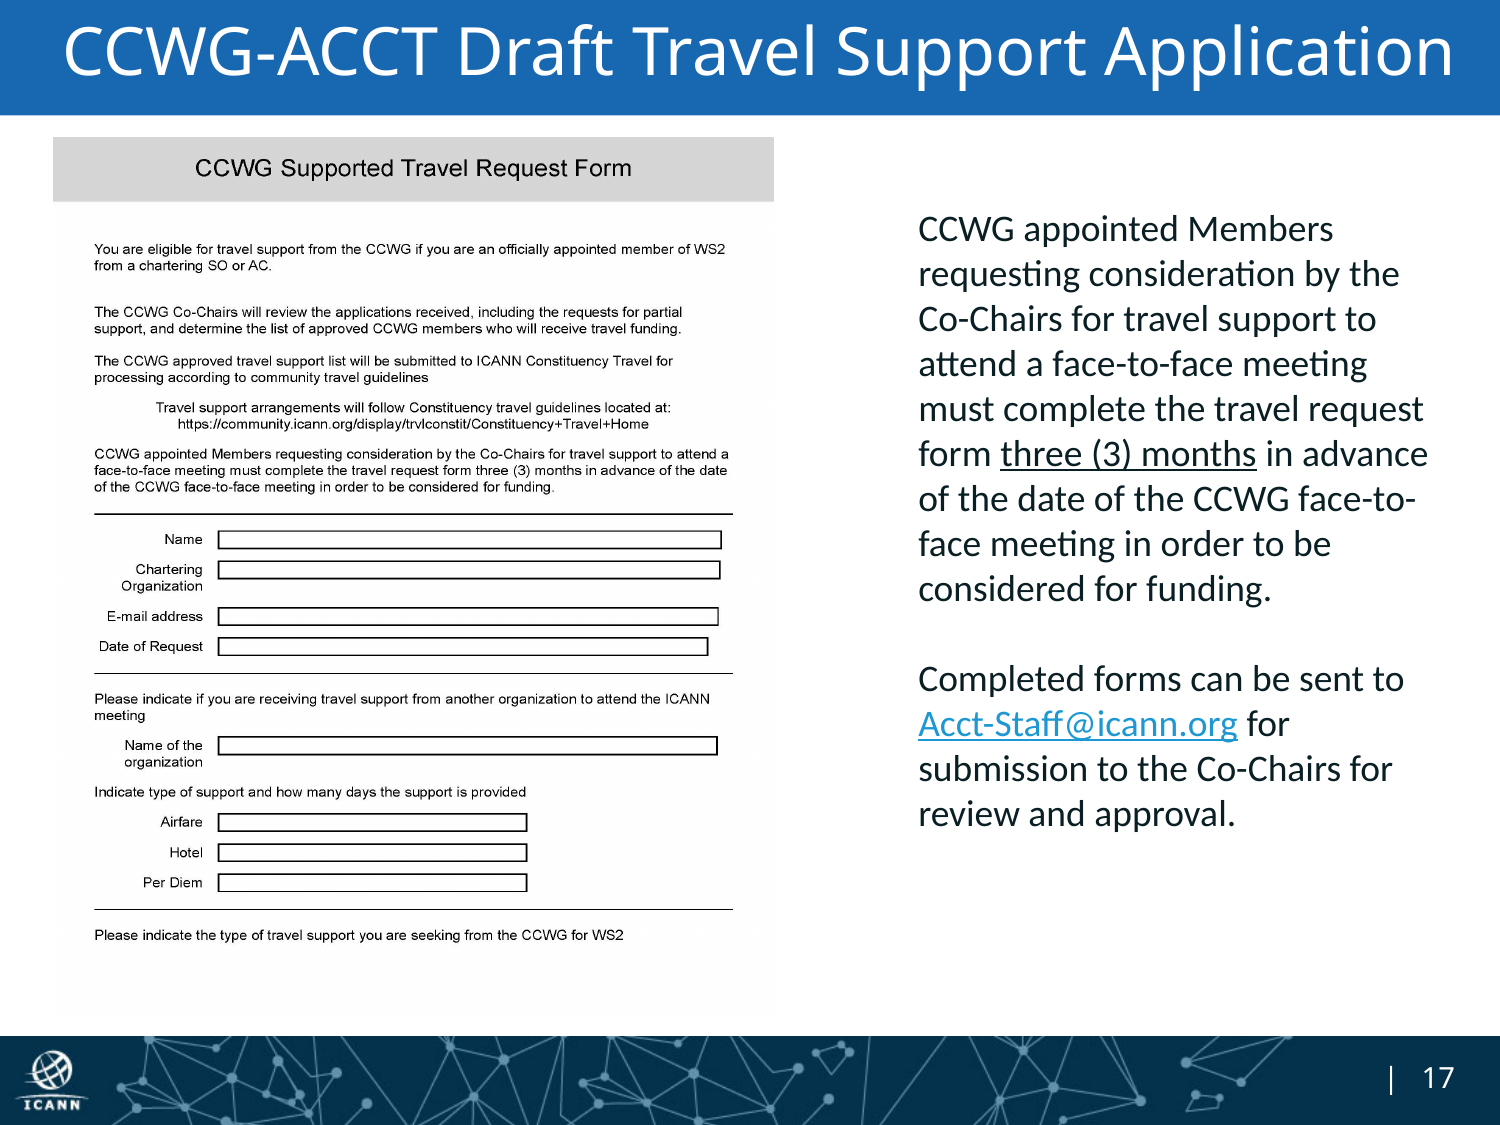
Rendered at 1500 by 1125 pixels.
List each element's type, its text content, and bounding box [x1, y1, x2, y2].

title CCWG-ACCT Draft Travel Support Application [0, 0, 1500, 116]
picture [52, 136, 774, 1019]
text_box CCWG appointed Members requesting consideration by the Co-Chairs for travel support to attend a face-to-face meeting must complete the travel request form three (3) months in advance of the date of the CCWG face-to-face meeting in order to be considered for funding. Completed forms can be sent to Acct-Staff@icann.org for submission to the Co-Chairs for review and approval. [903, 196, 1447, 886]
picture [0, 1036, 1500, 1125]
